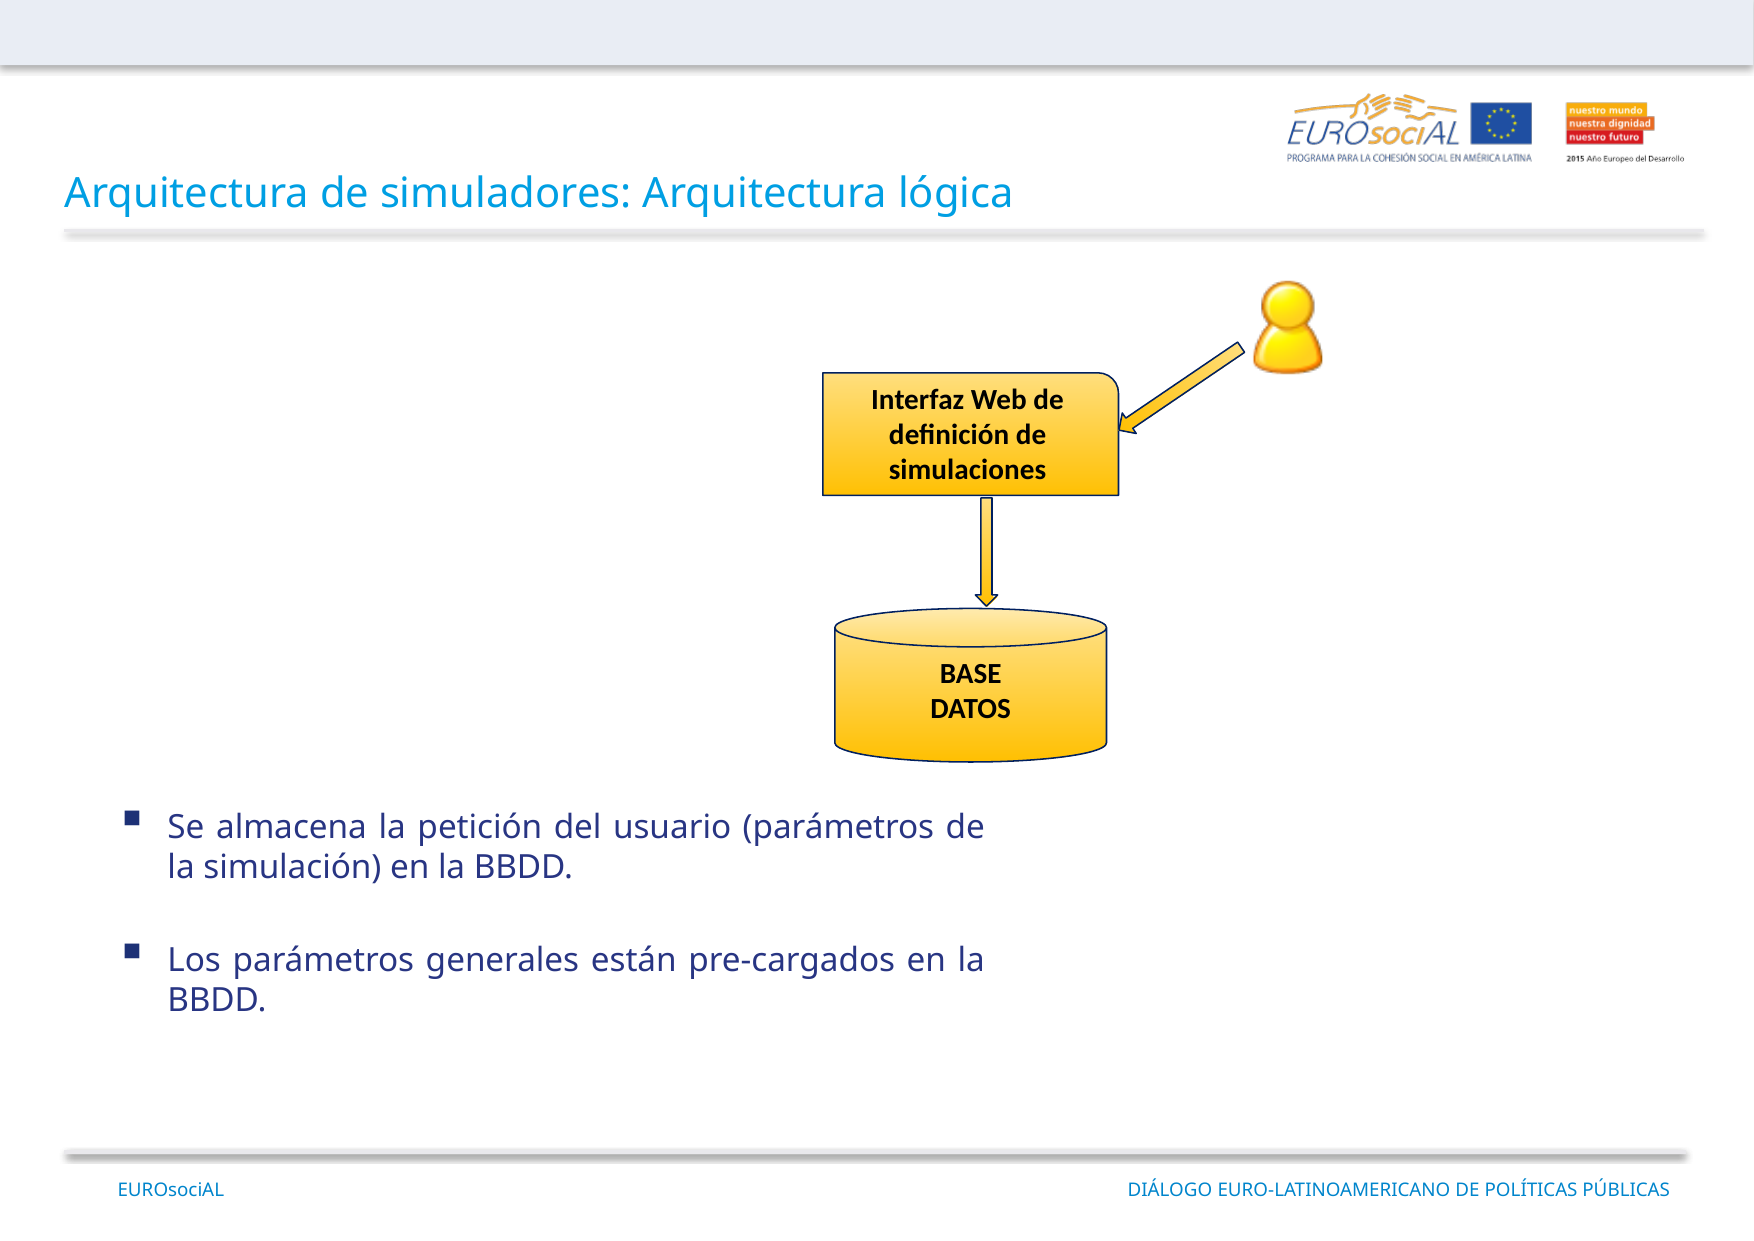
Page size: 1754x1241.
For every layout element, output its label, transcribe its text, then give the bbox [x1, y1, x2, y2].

text_box Arquitectura de simuladores: Arquitectura lógica [49, 158, 1628, 233]
picture [1278, 88, 1692, 173]
text_box [975, 497, 998, 607]
text_box Interfaz Web de definición de simulaciones [822, 372, 1119, 496]
picture [1239, 278, 1341, 378]
text_box [1118, 344, 1234, 434]
text_box BASE DATOS [834, 608, 1107, 762]
text_box Se almacena la petición del usuario (parámetros de la simulación) en la BBDD. Los parámetros generales están pre-cargados en la BBDD. [120, 785, 987, 1132]
